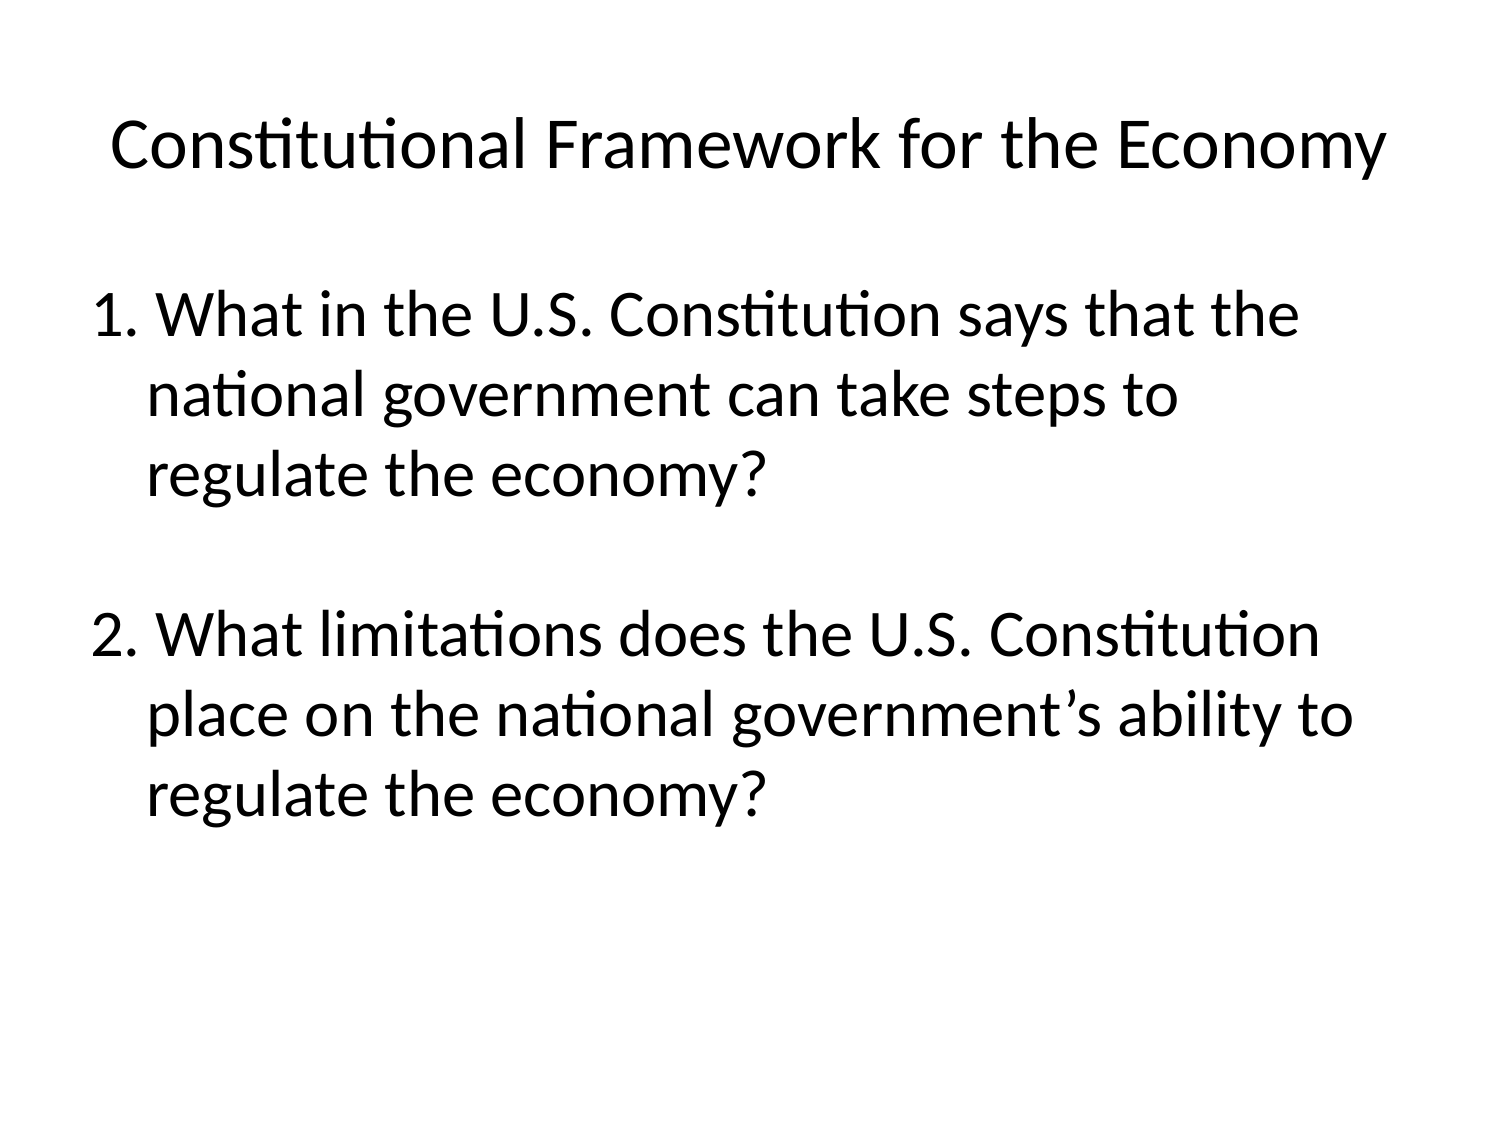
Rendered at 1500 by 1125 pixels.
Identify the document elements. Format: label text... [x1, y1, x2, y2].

title Constitutional Framework for the Economy [75, 45, 1425, 233]
list 1. What in the U.S. Constitution says that the national government can take steps to regulate the economy? 2. What limitations does the U.S. Constitution place on the national government’s ability to regulate the economy? [75, 262, 1425, 1005]
